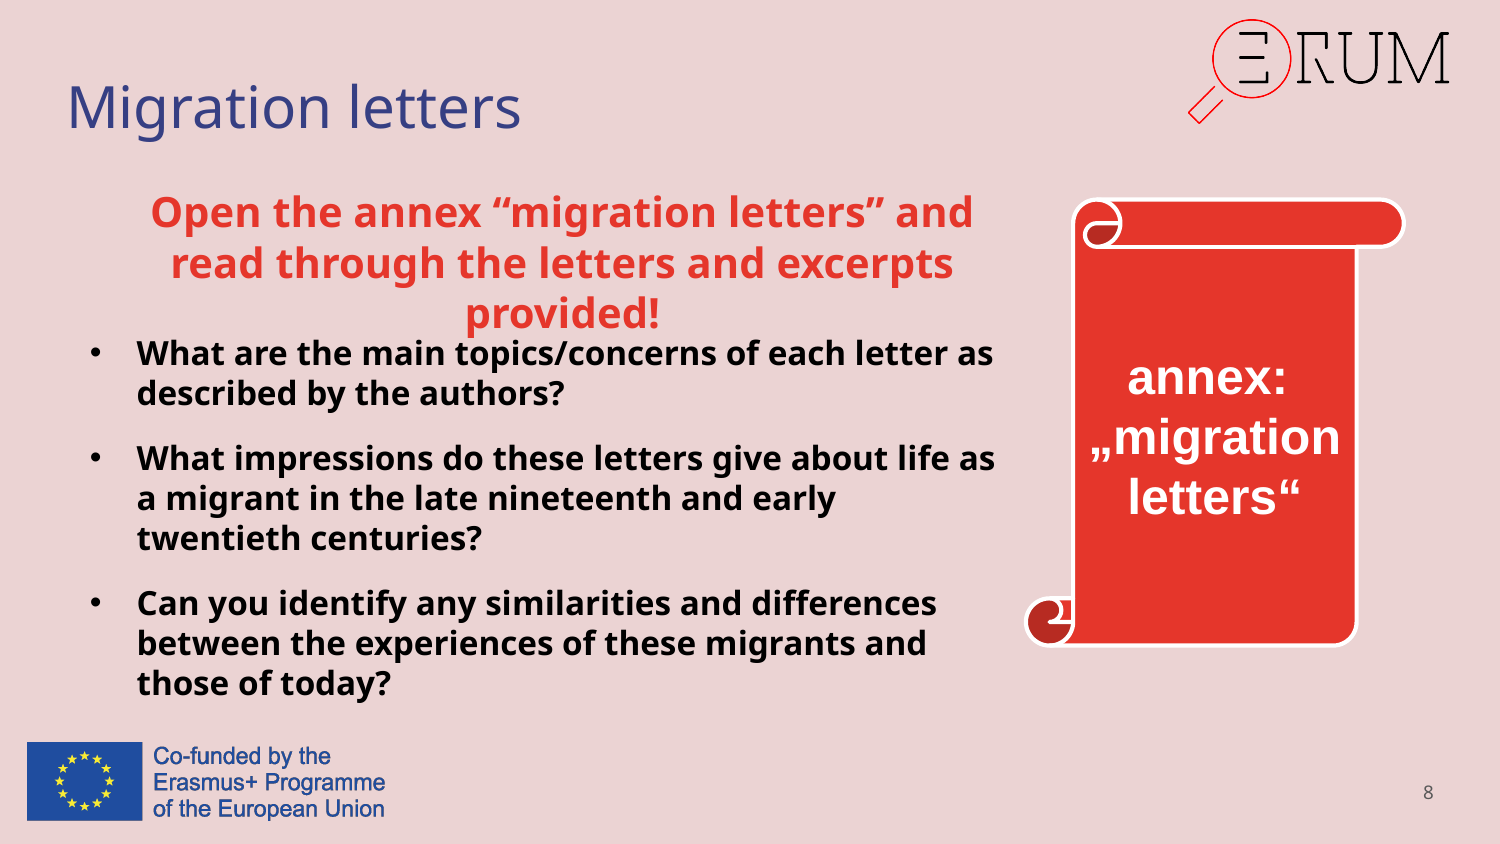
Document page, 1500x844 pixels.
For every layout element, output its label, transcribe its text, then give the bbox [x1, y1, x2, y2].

text_box What are the main topics/concerns of each letter as described by the authors? What impressions do these letters give about life as a migrant in the late nineteenth and early twentieth centuries? Can you identify any similarities and differences between the experiences of these migrants and those of today? [0, 324, 1023, 710]
slide_number 8 [1358, 761, 1449, 826]
title Migration letters [51, 55, 1168, 150]
picture [1136, 0, 1500, 137]
picture [27, 742, 385, 821]
text_box Open the annex “migration letters” and read through the letters and excerpts provided! [27, 178, 1023, 324]
text_box annex: „migration letters“ [1023, 197, 1406, 648]
